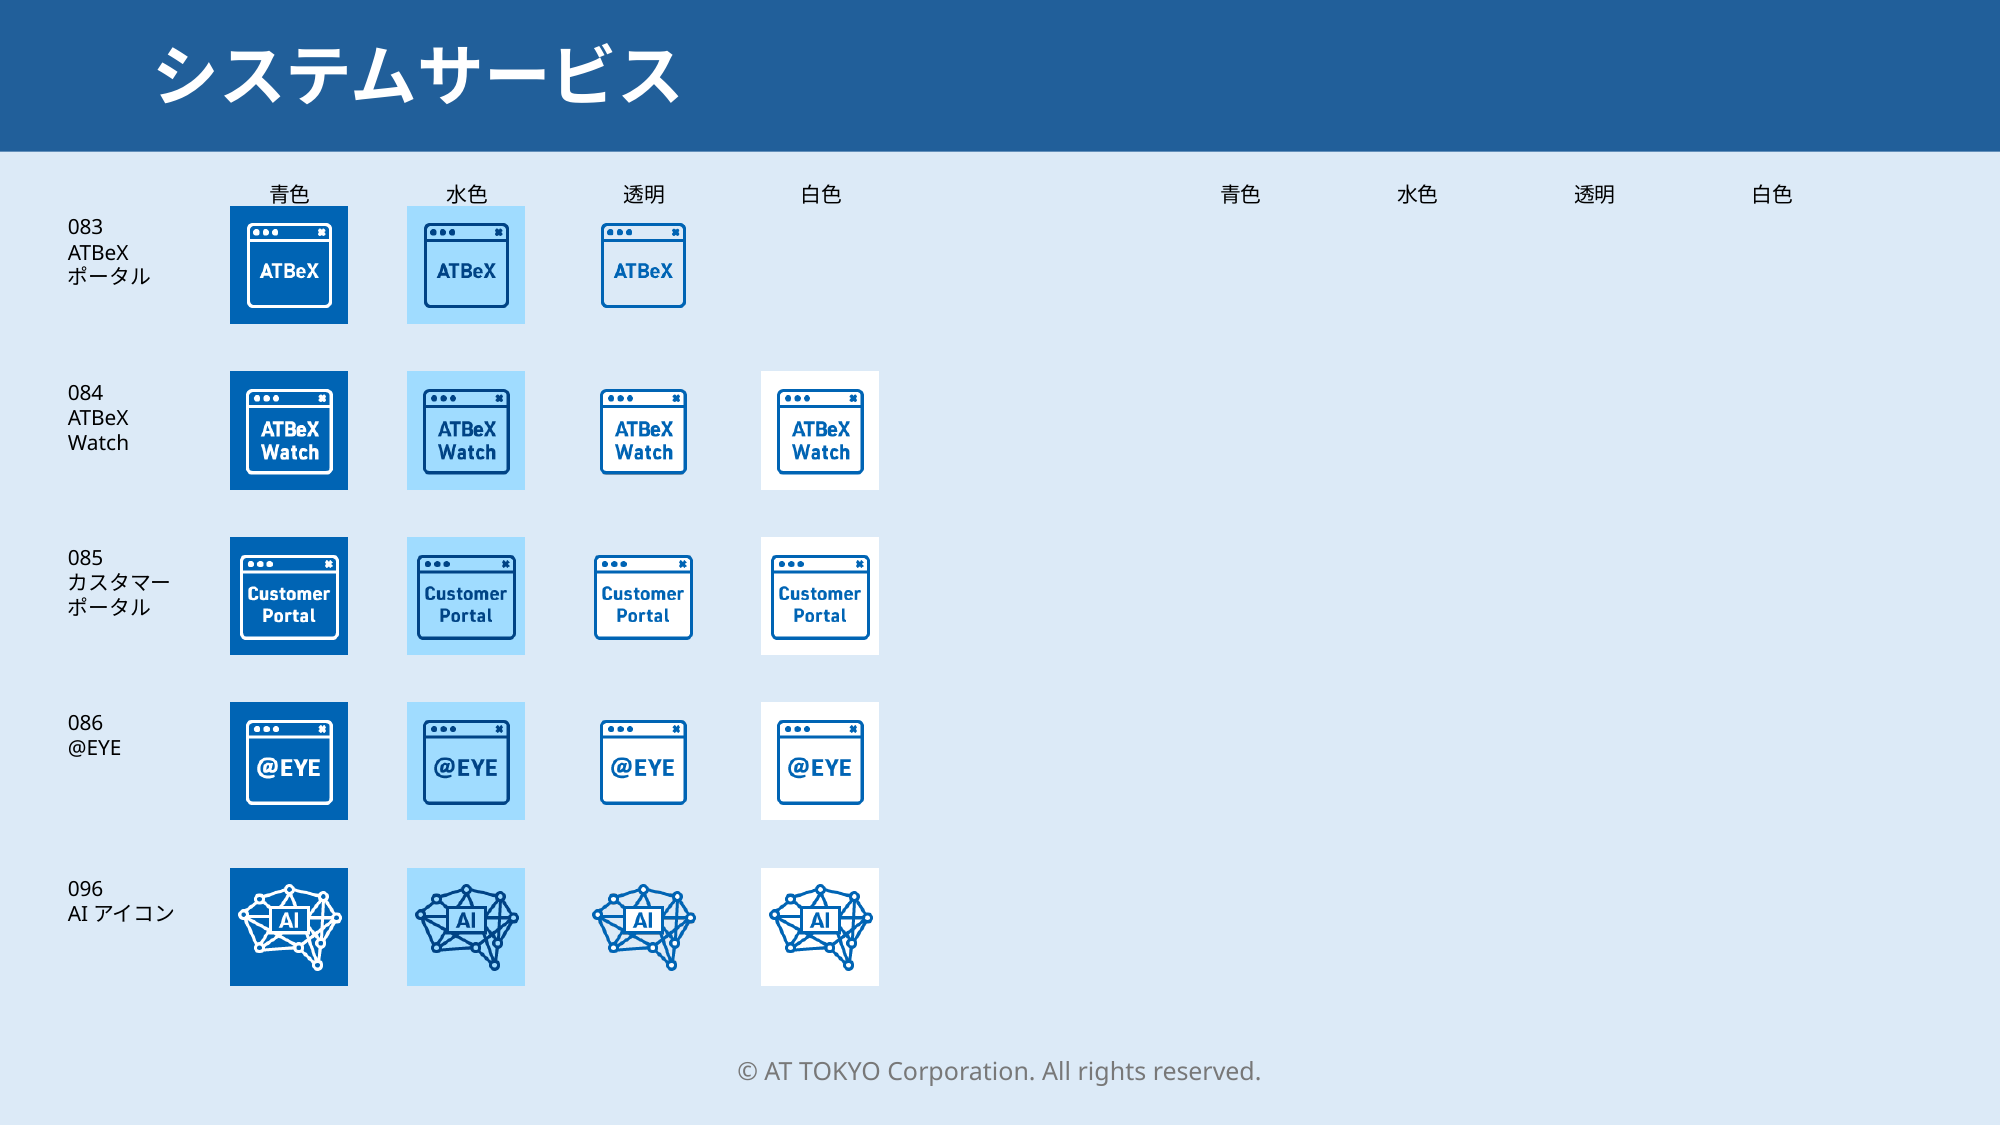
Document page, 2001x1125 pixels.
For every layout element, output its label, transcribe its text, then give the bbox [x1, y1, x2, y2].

picture [229, 206, 348, 325]
text_box 086 @EYE [53, 702, 172, 768]
picture [761, 536, 880, 655]
picture [406, 536, 526, 655]
title システムサービス [137, 23, 1863, 135]
picture [406, 206, 526, 325]
picture [229, 702, 348, 821]
text_box 083 ATBeXポータル [53, 206, 172, 297]
text_box 096 AIアイコン [53, 868, 192, 933]
picture [584, 702, 703, 821]
picture [229, 867, 348, 986]
picture [761, 867, 880, 986]
picture [406, 867, 526, 986]
picture [406, 371, 526, 490]
text_box 085 カスタマーポータル [53, 537, 192, 628]
picture [761, 371, 880, 490]
picture [584, 371, 703, 490]
picture [229, 371, 348, 490]
picture [584, 206, 703, 325]
picture [584, 867, 703, 986]
picture [406, 702, 526, 821]
picture [584, 536, 703, 655]
picture [229, 536, 348, 655]
footer © AT TOKYO Corporation. All rights reserved. [662, 1042, 1338, 1103]
text_box 084 ATBeX Watch [53, 372, 172, 462]
picture [761, 702, 880, 821]
